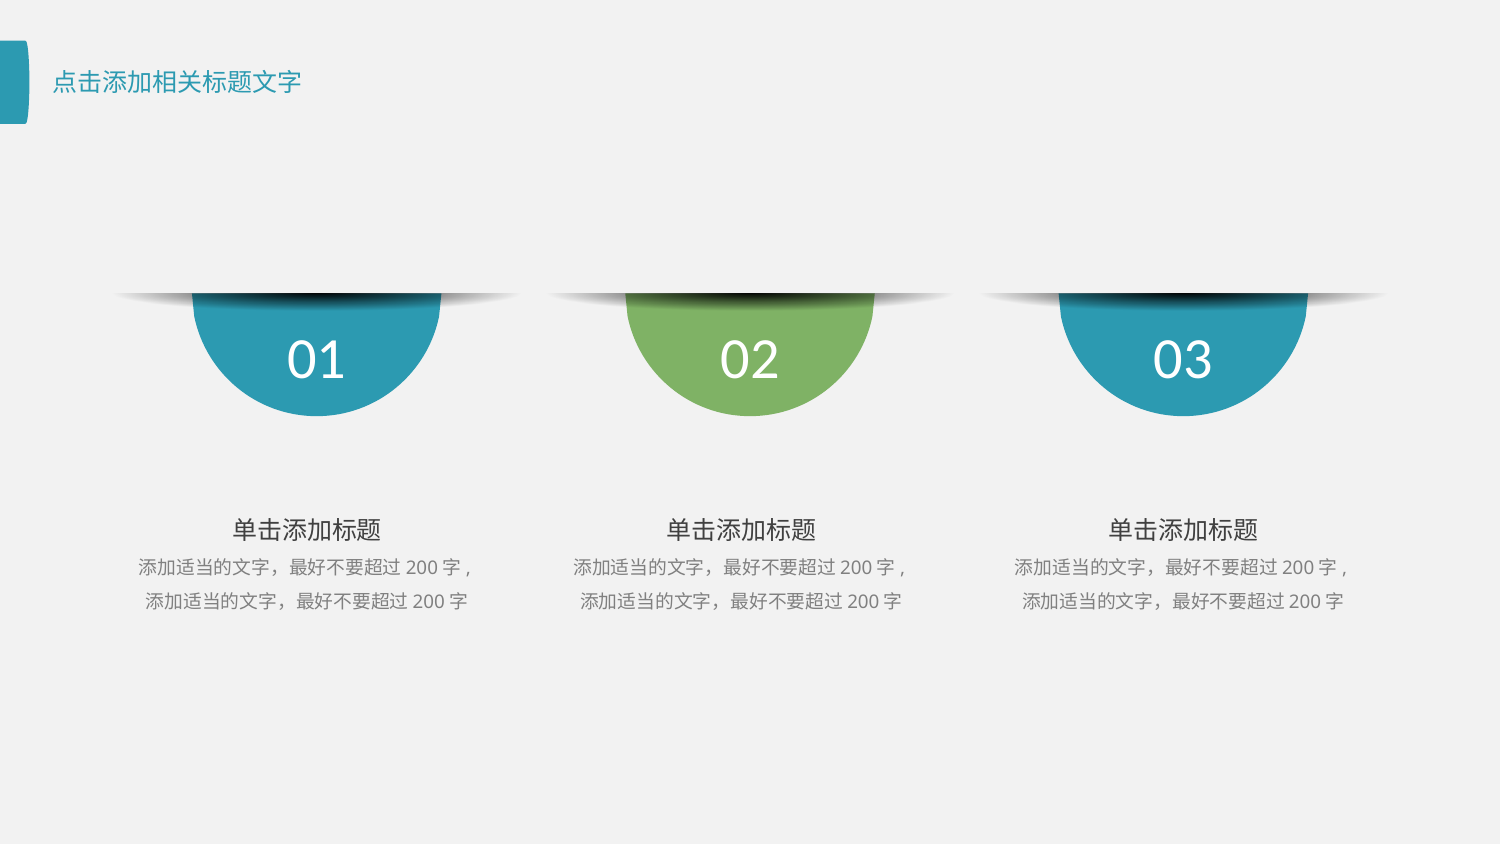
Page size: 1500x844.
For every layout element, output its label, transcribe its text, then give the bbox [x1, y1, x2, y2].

text_box 03 [1059, 319, 1308, 419]
text_box 01 [192, 319, 441, 419]
text_box 单击添加标题 添加适当的文字，最好不要超过200字,添加适当的文字，最好不要超过200字 [555, 457, 928, 670]
text_box 单击添加标题 添加适当的文字，最好不要超过200字,添加适当的文字，最好不要超过200字 [996, 457, 1370, 670]
picture [976, 292, 1391, 312]
text_box 02 [626, 319, 874, 419]
picture [109, 292, 524, 312]
text_box 单击添加标题 添加适当的文字，最好不要超过200字,添加适当的文字，最好不要超过200字 [120, 457, 494, 670]
picture [542, 292, 958, 312]
